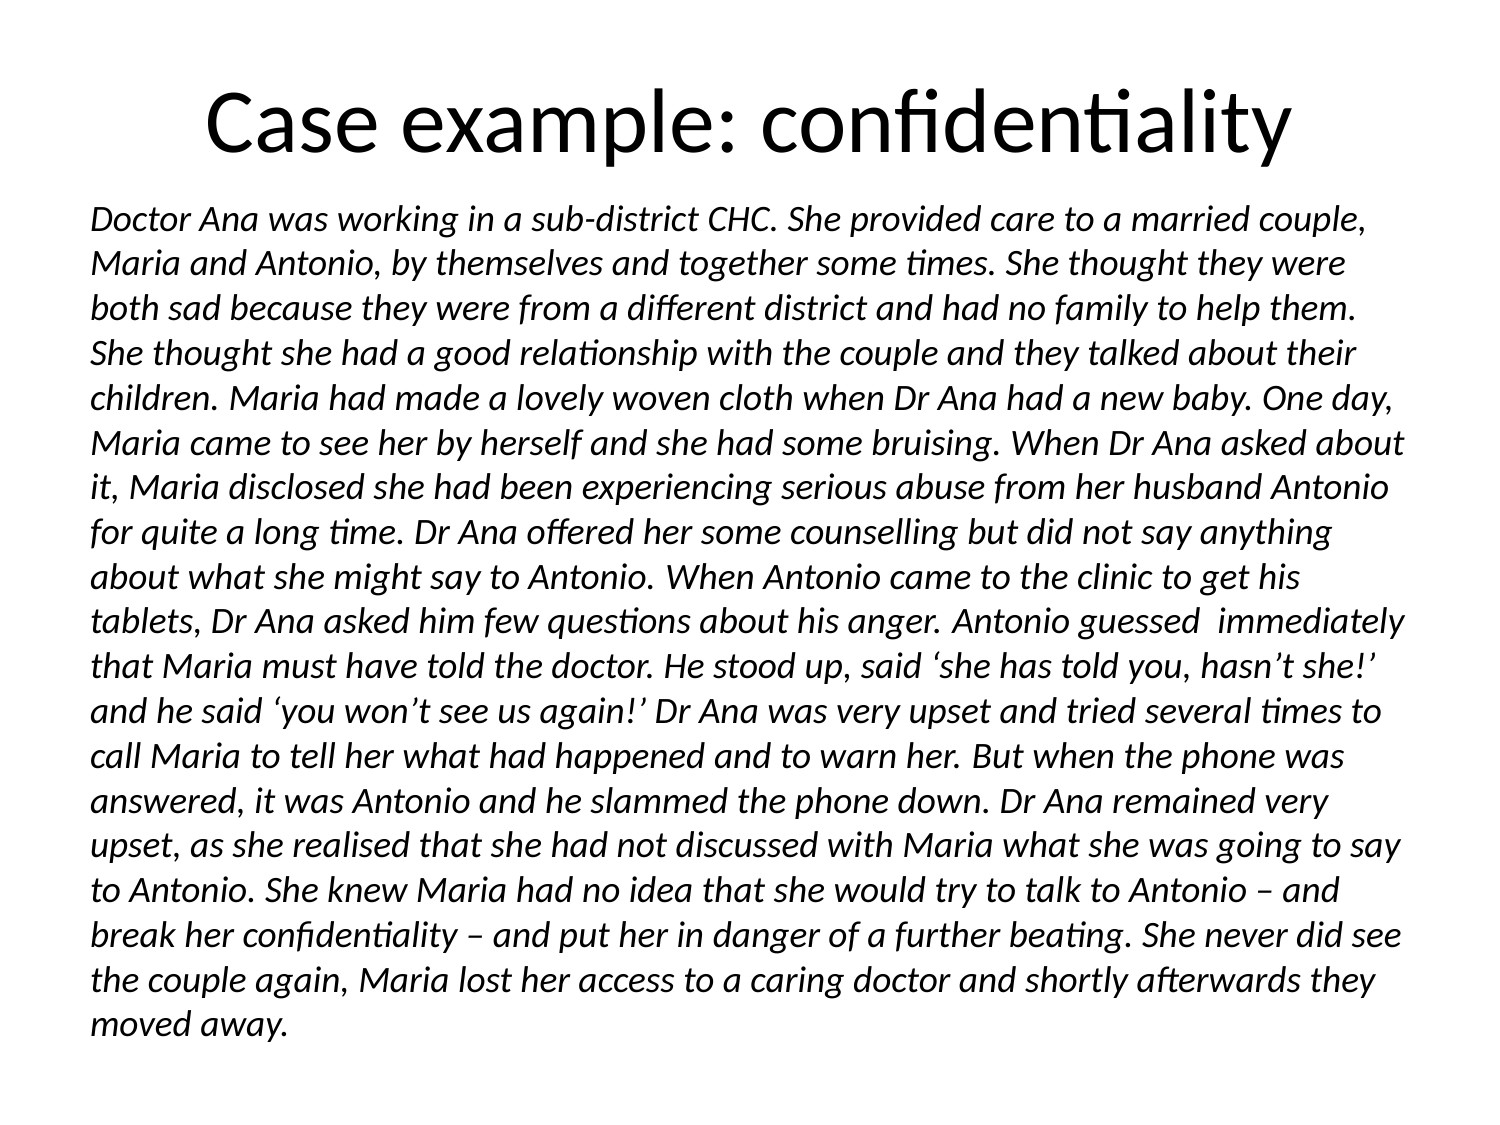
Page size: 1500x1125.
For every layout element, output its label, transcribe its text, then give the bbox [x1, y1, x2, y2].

title Case example: confidentiality [75, 45, 1425, 186]
list Doctor Ana was working in a sub-district CHC. She provided care to a married couple, Maria and Antonio, by themselves and together some times. She thought they were both sad because they were from a different district and had no family to help them. She thought she had a good relationship with the couple and they talked about their children. Maria had made a lovely woven cloth when Dr Ana had a new baby. One day, Maria came to see her by herself and she had some bruising. When Dr Ana asked about it, Maria disclosed she had been experiencing serious abuse from her husband Antonio for quite a long time. Dr Ana offered her some counselling but did not say anything about what she might say to Antonio. When Antonio came to the clinic to get his tablets, Dr Ana asked him few questions about his anger. Antonio guessed immediately that Maria must have told the doctor. He stood up, said ‘she has told you, hasn’t she!’ and he said ‘you won’t see us again!’ Dr Ana was very upset and tried several times to call Maria to tell her what had happened and to warn her. But when the phone was answered, it was Antonio and he slammed the phone down. Dr Ana remained very upset, as she realised that she had not discussed with Maria what she was going to say to Antonio. She knew Maria had no idea that she would try to talk to Antonio – and break her confidentiality – and put her in danger of a further beating. She never did see the couple again, Maria lost her access to a caring doctor and shortly afterwards they moved away. [75, 186, 1425, 1080]
